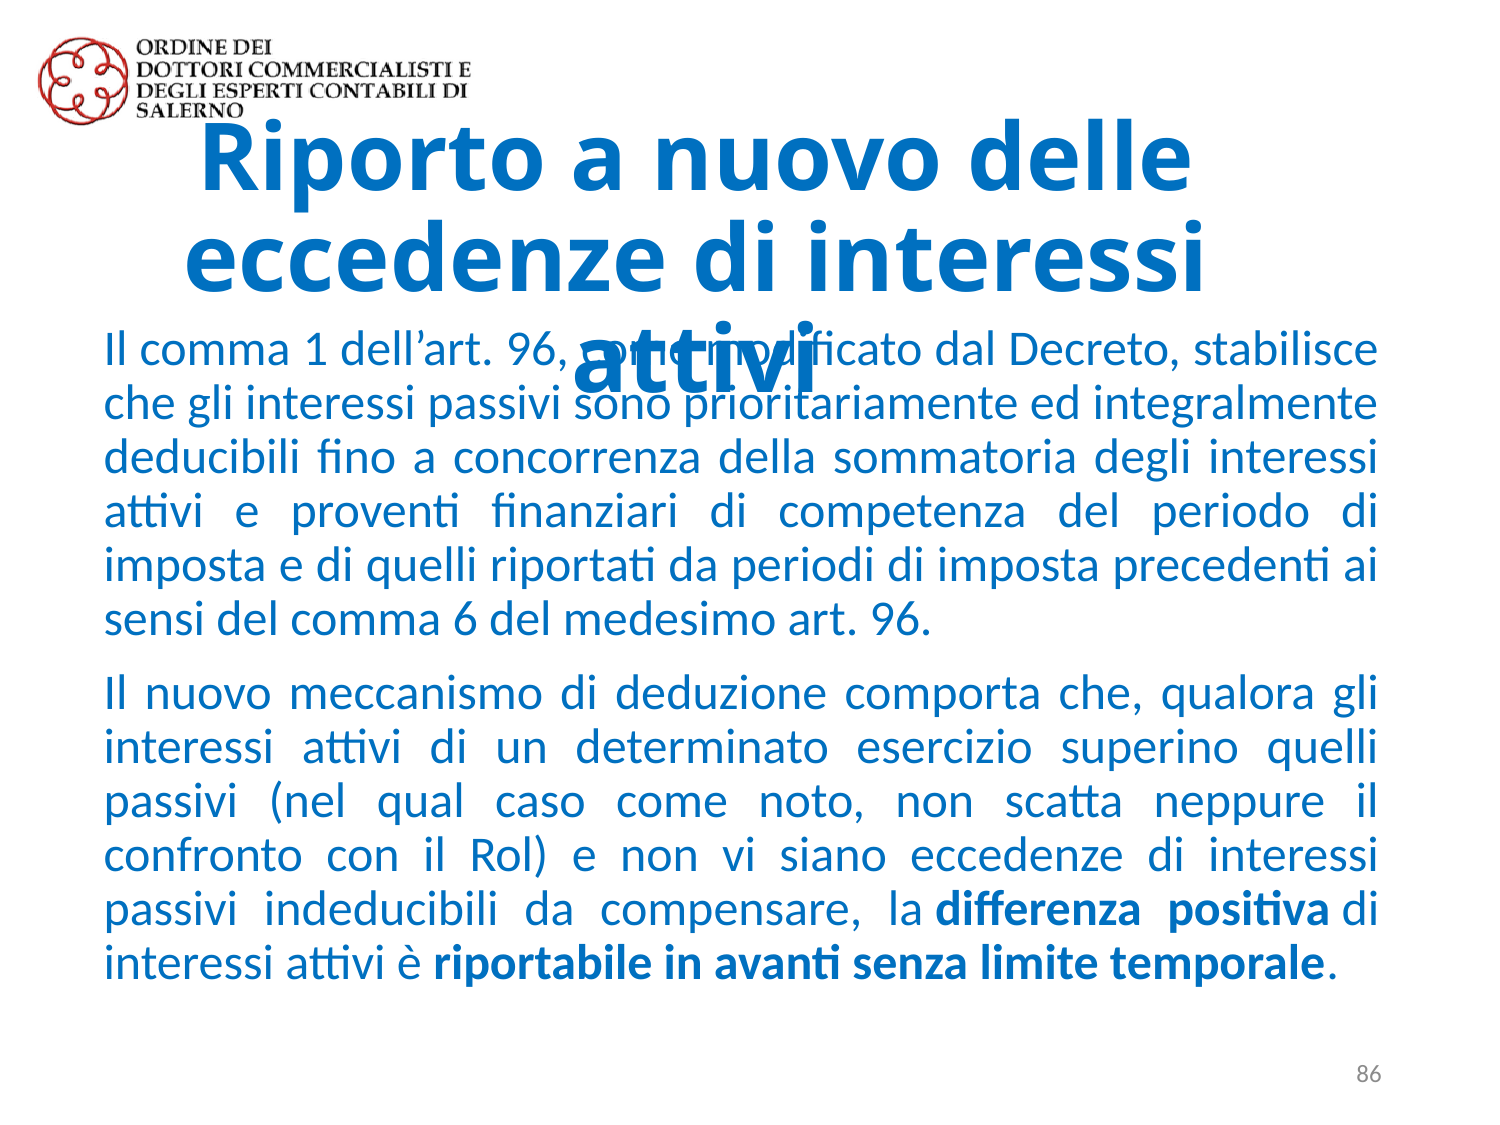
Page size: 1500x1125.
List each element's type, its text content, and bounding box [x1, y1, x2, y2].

slide_number 86 [1059, 1042, 1397, 1103]
picture [29, 29, 479, 127]
title Riporto a nuovo delle eccedenze di interessi attivi [58, 101, 1334, 244]
subtitle Il comma 1 dell’art. 96, come modificato dal Decreto, stabilisce che gli interessi passivi sono prioritariamente ed integralmente deducibili fino a concorrenza della sommatoria degli interessi attivi e proventi finanziari di competenza del periodo di imposta e di quelli riportati da periodi di imposta precedenti ai sensi del comma 6 del medesimo art. 96. Il nuovo meccanismo di deduzione comporta che, qualora gli interessi attivi di un determinato esercizio superino quelli passivi (nel qual caso come noto, non scatta neppure il confronto con il Rol) e non vi siano eccedenze di interessi passivi indeducibili da compensare, la differenza positiva di interessi attivi è riportabile in avanti senza limite temporale. [88, 314, 1395, 1059]
